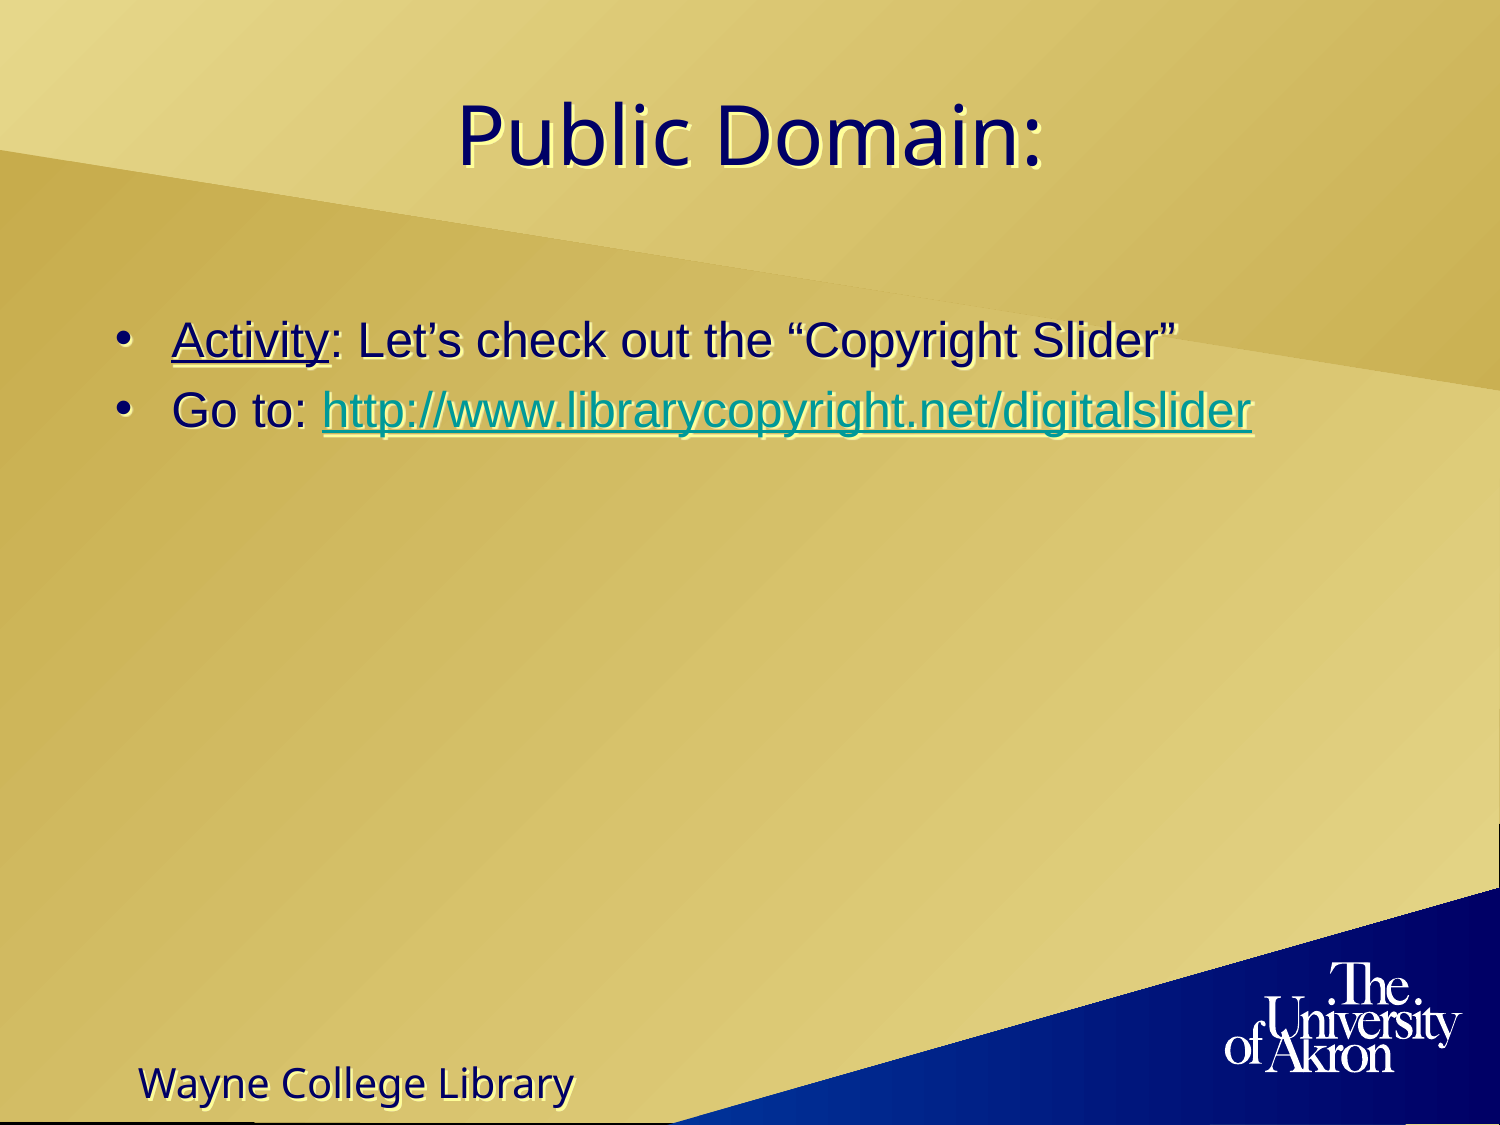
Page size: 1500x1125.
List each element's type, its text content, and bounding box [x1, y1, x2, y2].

title Public Domain: [0, 74, 1500, 213]
list Activity: Let’s check out the “Copyright Slider” Go to: http://www.librarycopyright.net/digitalslider [99, 299, 1438, 1001]
text_box Wayne College Library [0, 1049, 713, 1125]
